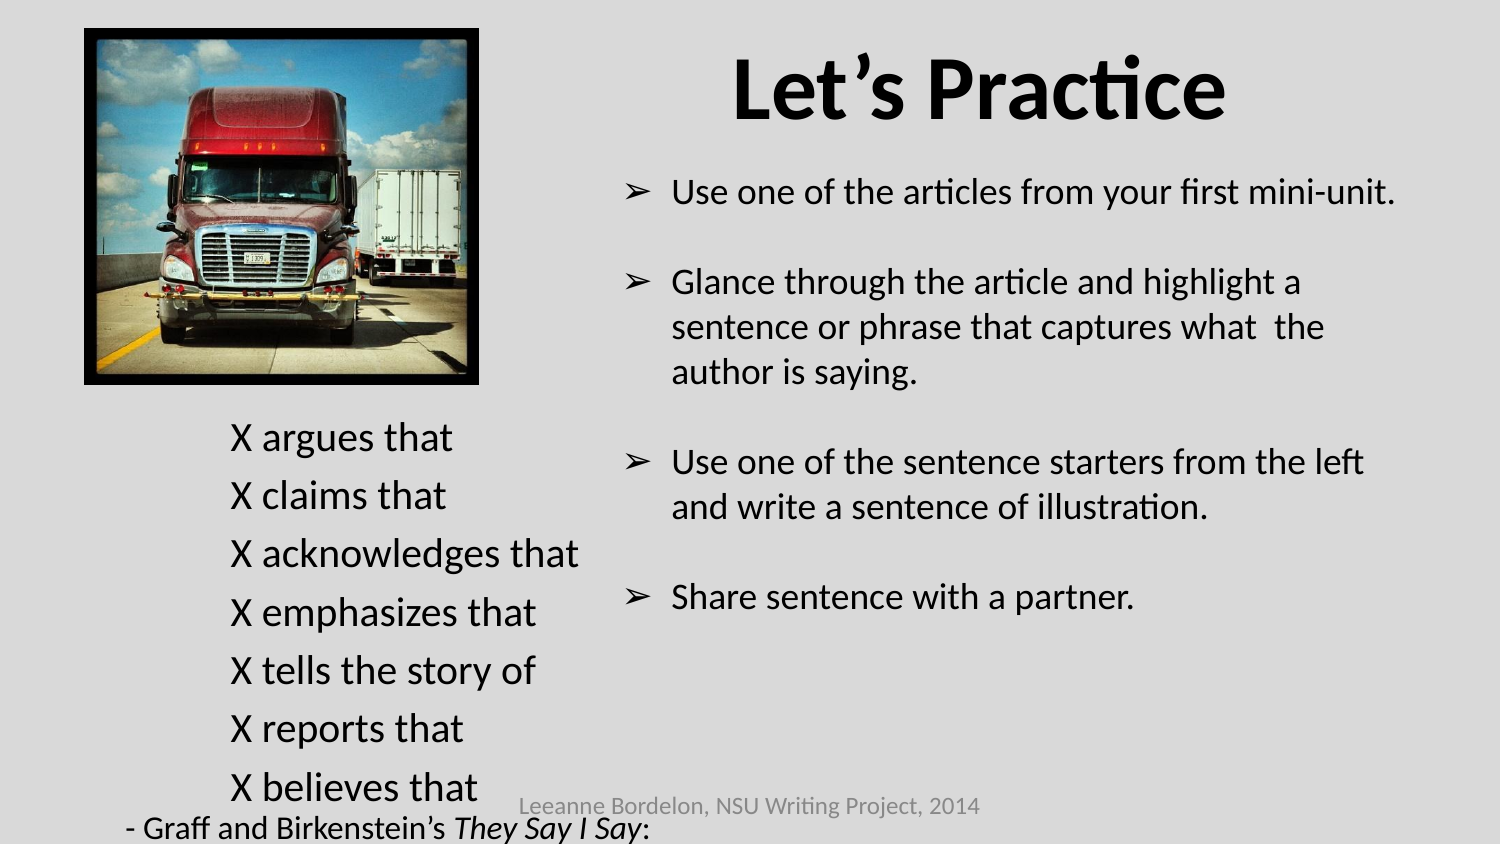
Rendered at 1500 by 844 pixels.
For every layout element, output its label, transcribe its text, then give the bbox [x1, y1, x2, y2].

picture [84, 27, 479, 385]
list X argues that X claims that X acknowledges that X emphasizes that X tells the story of X reports that X believes that - Graff and Birkenstein’s They Say I Say: [0, 413, 779, 844]
text_box Use one of the articles from your first mini-unit. Glance through the article and highlight a sentence or phrase that captures what the author is saying. Use one of the sentence starters from the left and write a sentence of illustration. Share sentence with a partner. [600, 159, 1444, 716]
footer Leeanne Bordelon, NSU Writing Project, 2014 [496, 787, 1004, 822]
title Let’s Practice [618, 46, 1343, 134]
